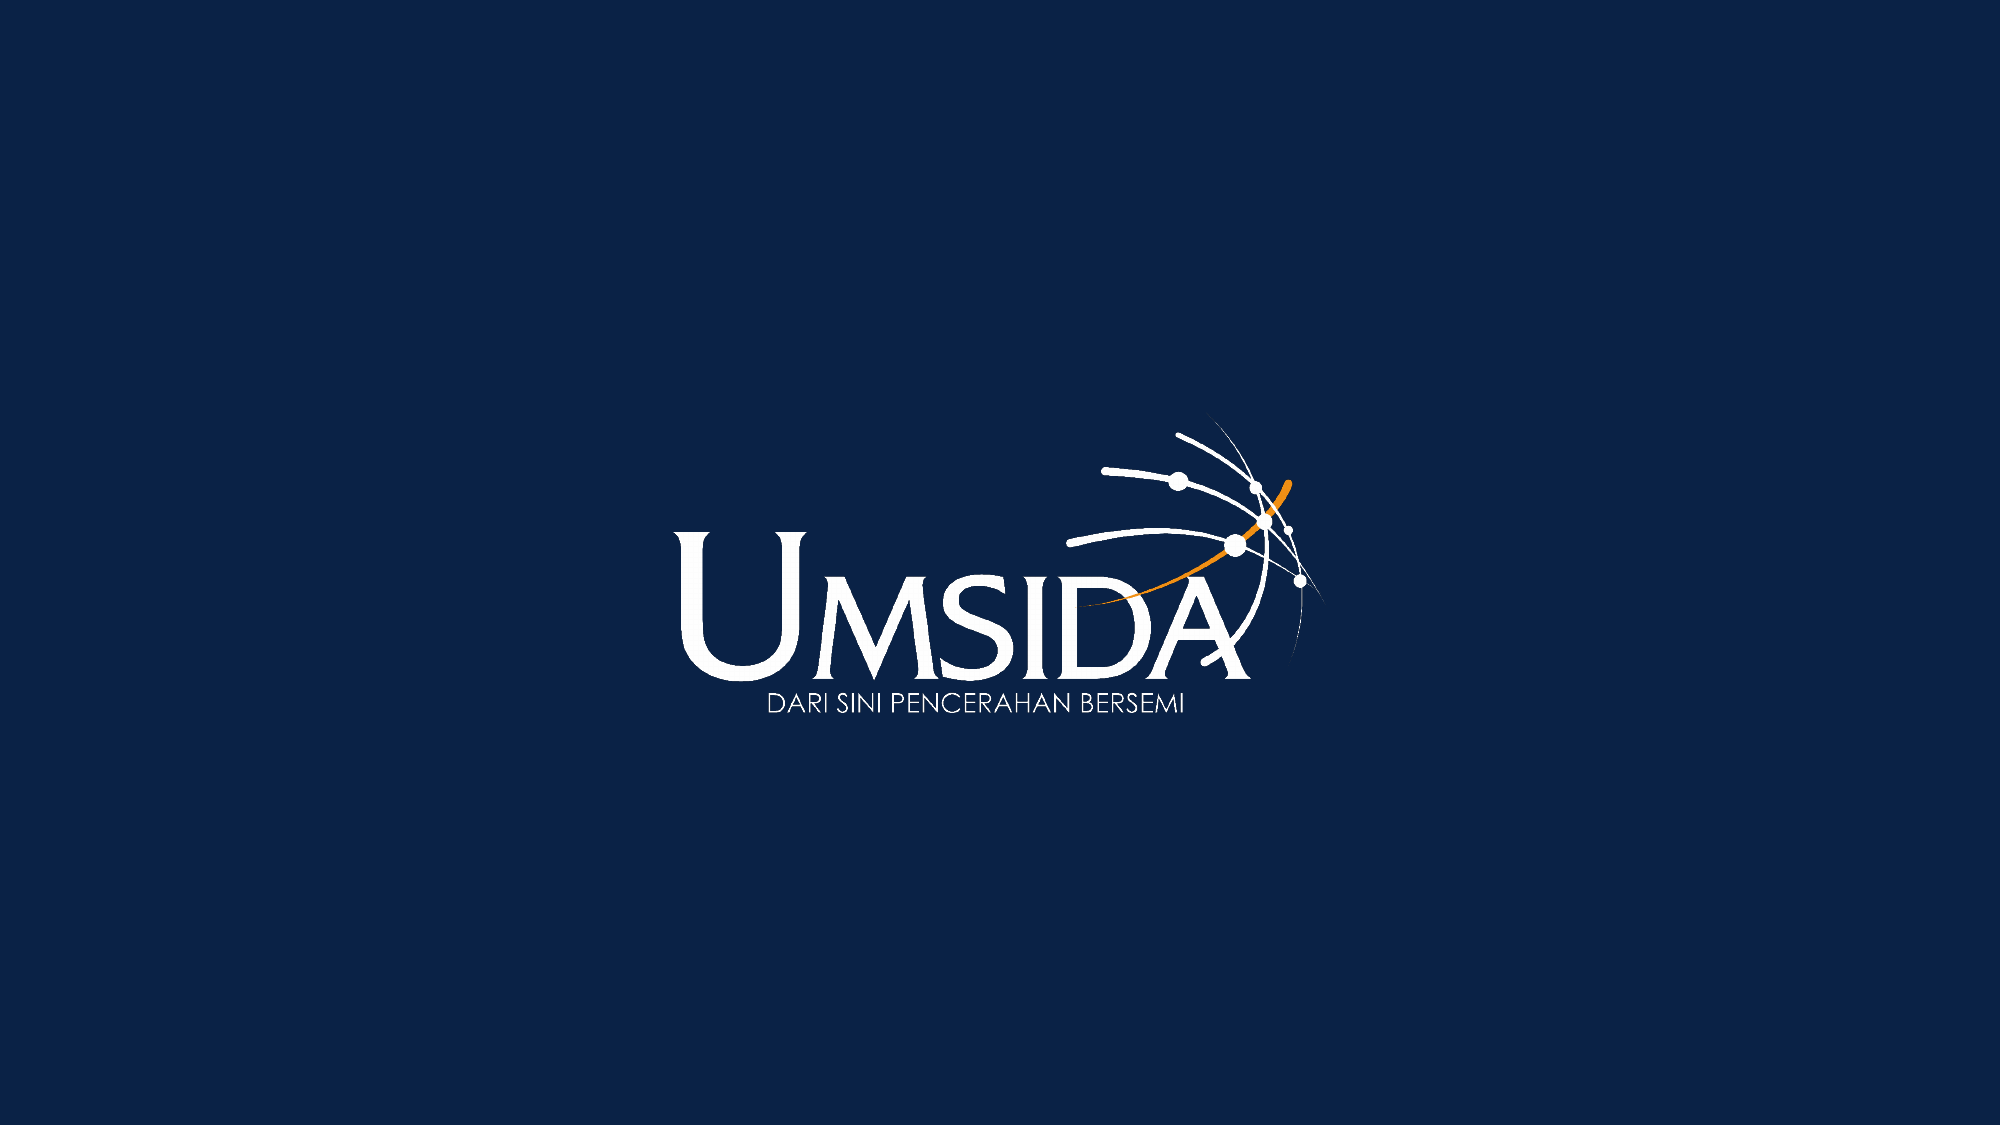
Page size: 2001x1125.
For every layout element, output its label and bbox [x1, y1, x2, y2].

picture [673, 412, 1327, 713]
